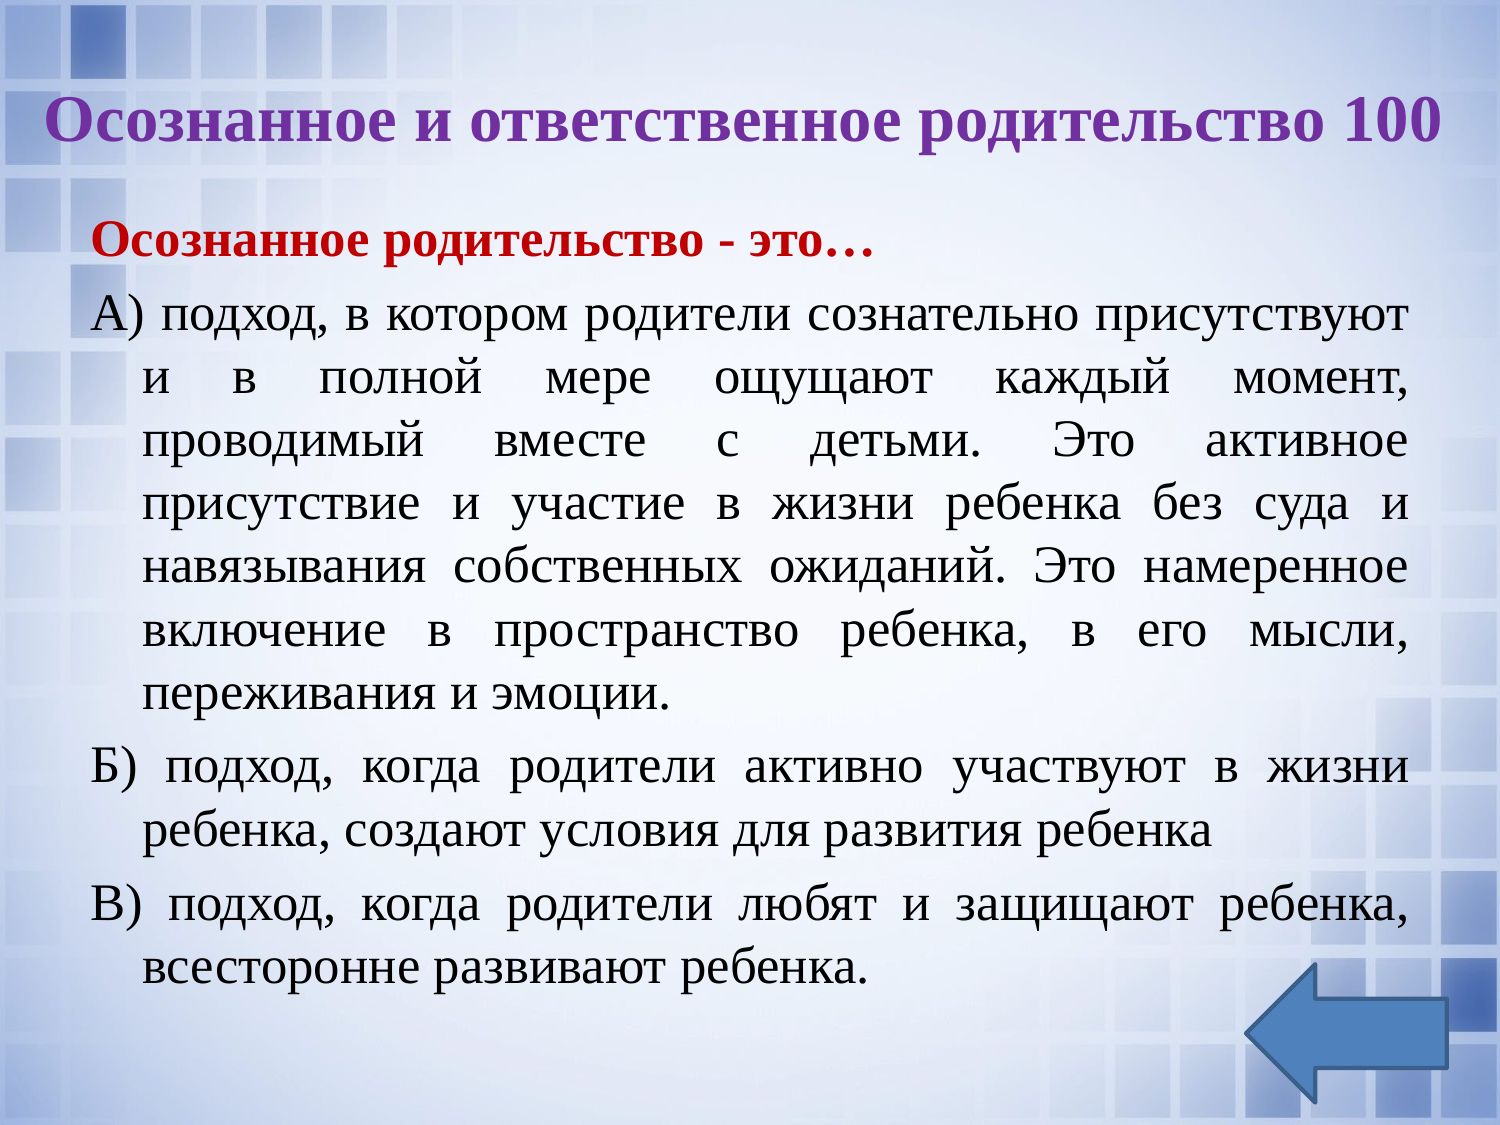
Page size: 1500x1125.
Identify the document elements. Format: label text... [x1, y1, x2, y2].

list Осознанное родительство - это… А) подход, в котором родители сознательно присутствуют и в полной мере ощущают каждый момент, проводимый вместе с детьми. Это активное присутствие и участие в жизни ребенка без суда и навязывания собственных ожиданий. Это намеренное включение в пространство ребенка, в его мысли, переживания и эмоции. Б) подход, когда родители активно участвуют в жизни ребенка, создают условия для развития ребенка В) подход, когда родители любят и защищают ребенка, всесторонне развивают ребенка. [75, 196, 1425, 1005]
title Осознанное и ответственное родительство 100 [17, 45, 1471, 185]
text_box [1243, 962, 1449, 1105]
picture [0, 0, 1500, 1125]
